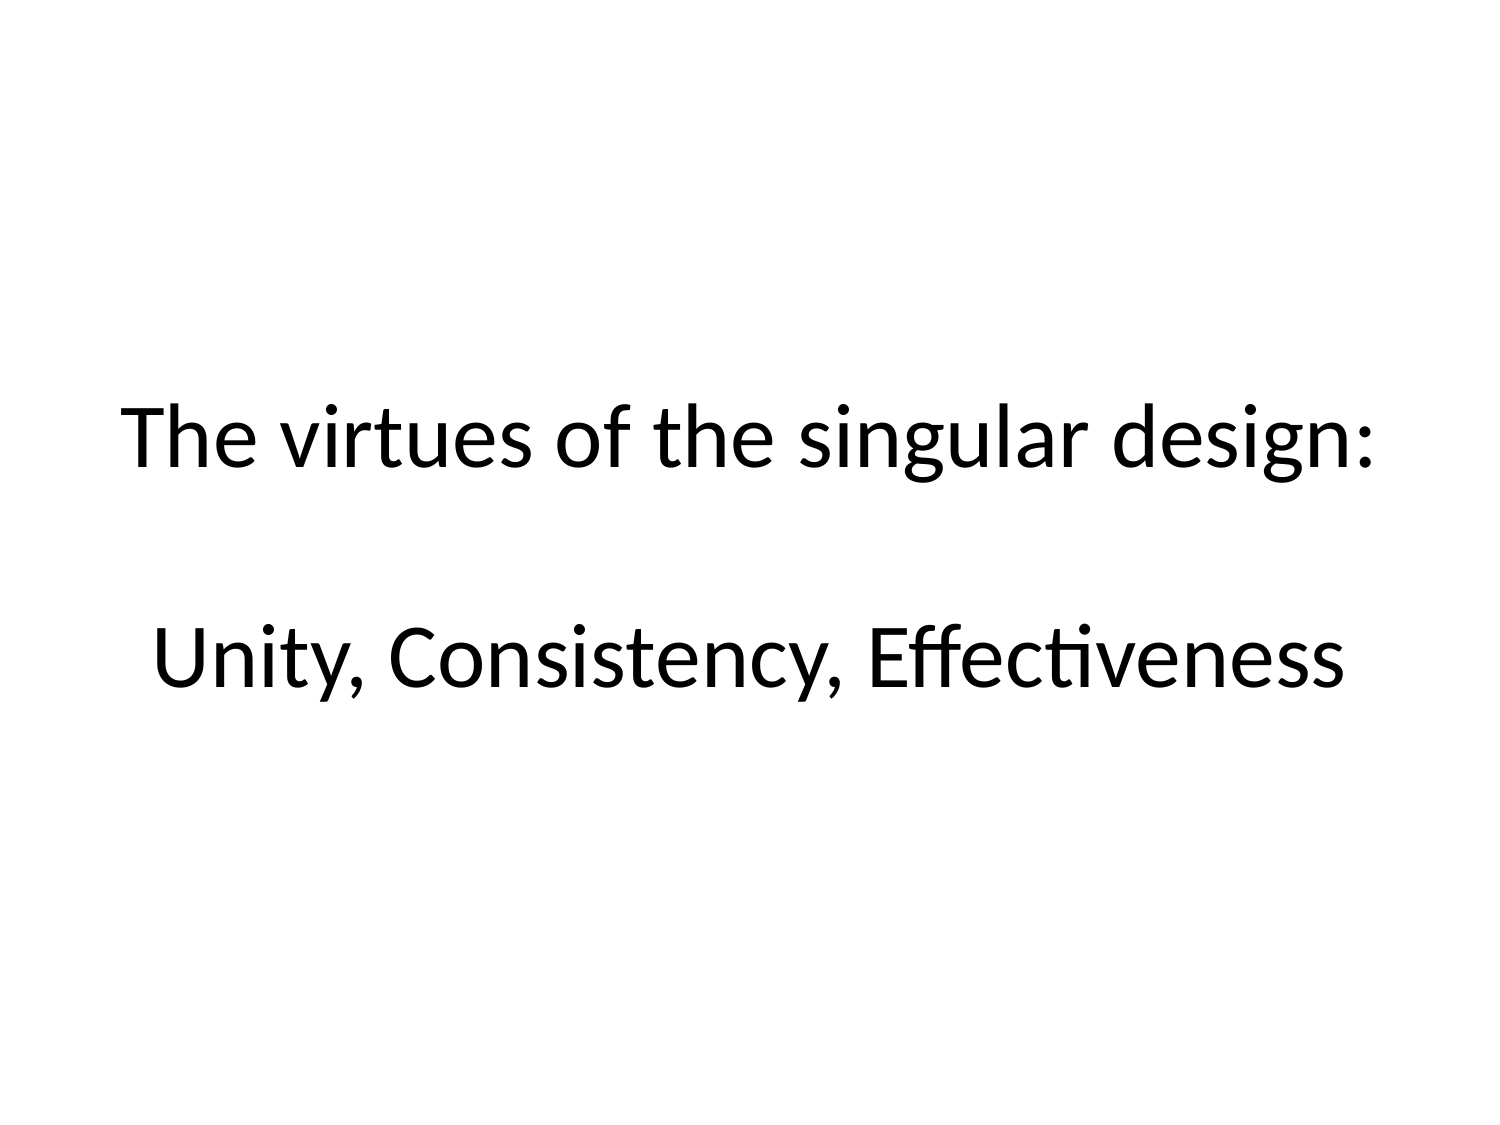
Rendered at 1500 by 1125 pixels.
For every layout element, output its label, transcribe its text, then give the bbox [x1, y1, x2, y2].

title The virtues of the singular design: Unity, Consistency, Effectiveness [74, 44, 1426, 1038]
